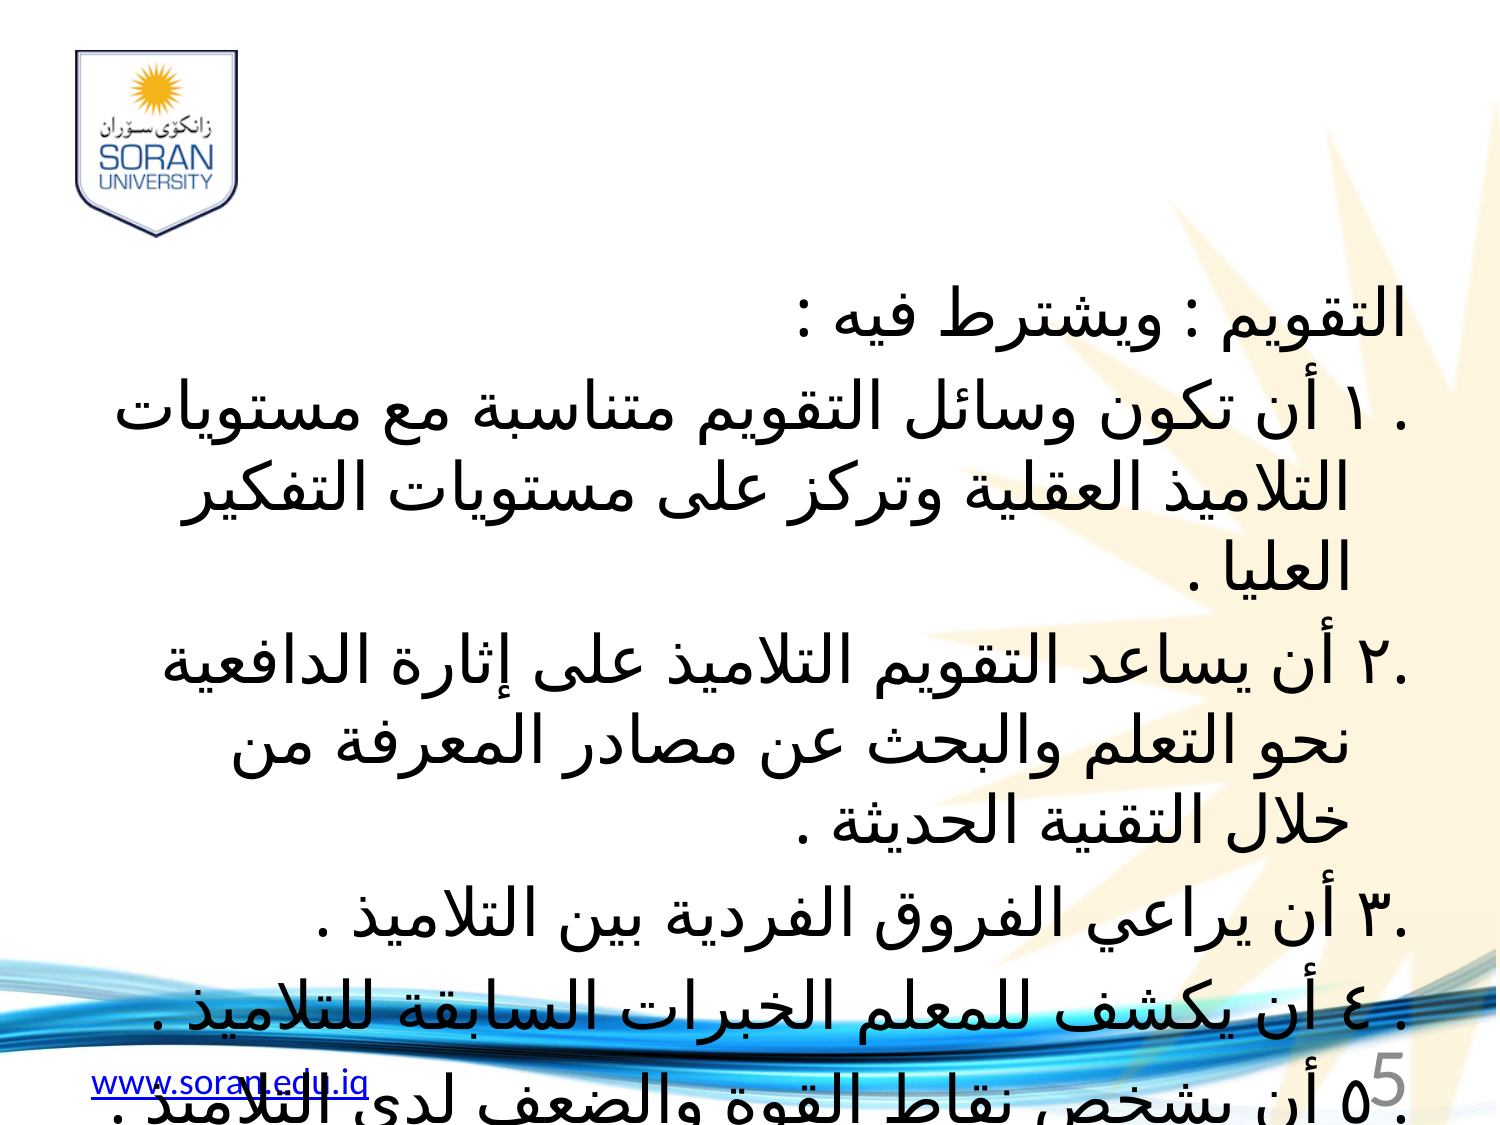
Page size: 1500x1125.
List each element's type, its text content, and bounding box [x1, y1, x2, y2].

picture [0, 99, 1500, 1125]
picture [75, 50, 238, 238]
list التقويم : ويشترط فيه : . ١ أن تكون وسائل التقويم متناسبة مع مستويات التلاميذ العقلية وتركز على مستويات التفكير العليا . .٢ أن يساعد التقويم التلاميذ على إثارة الدافعية نحو التعلم والبحث عن مصادر المعرفة من خلال التقنية الحديثة . .٣ أن يراعي الفروق الفردية بين التلاميذ . . ٤ أن يكشف للمعلم الخبرات السابقة للتلاميذ . . ٥ أن يشخص نقاط القوة والضعف لدى التلاميذ . [75, 262, 1425, 1005]
slide_number 5 [1074, 1042, 1425, 1103]
